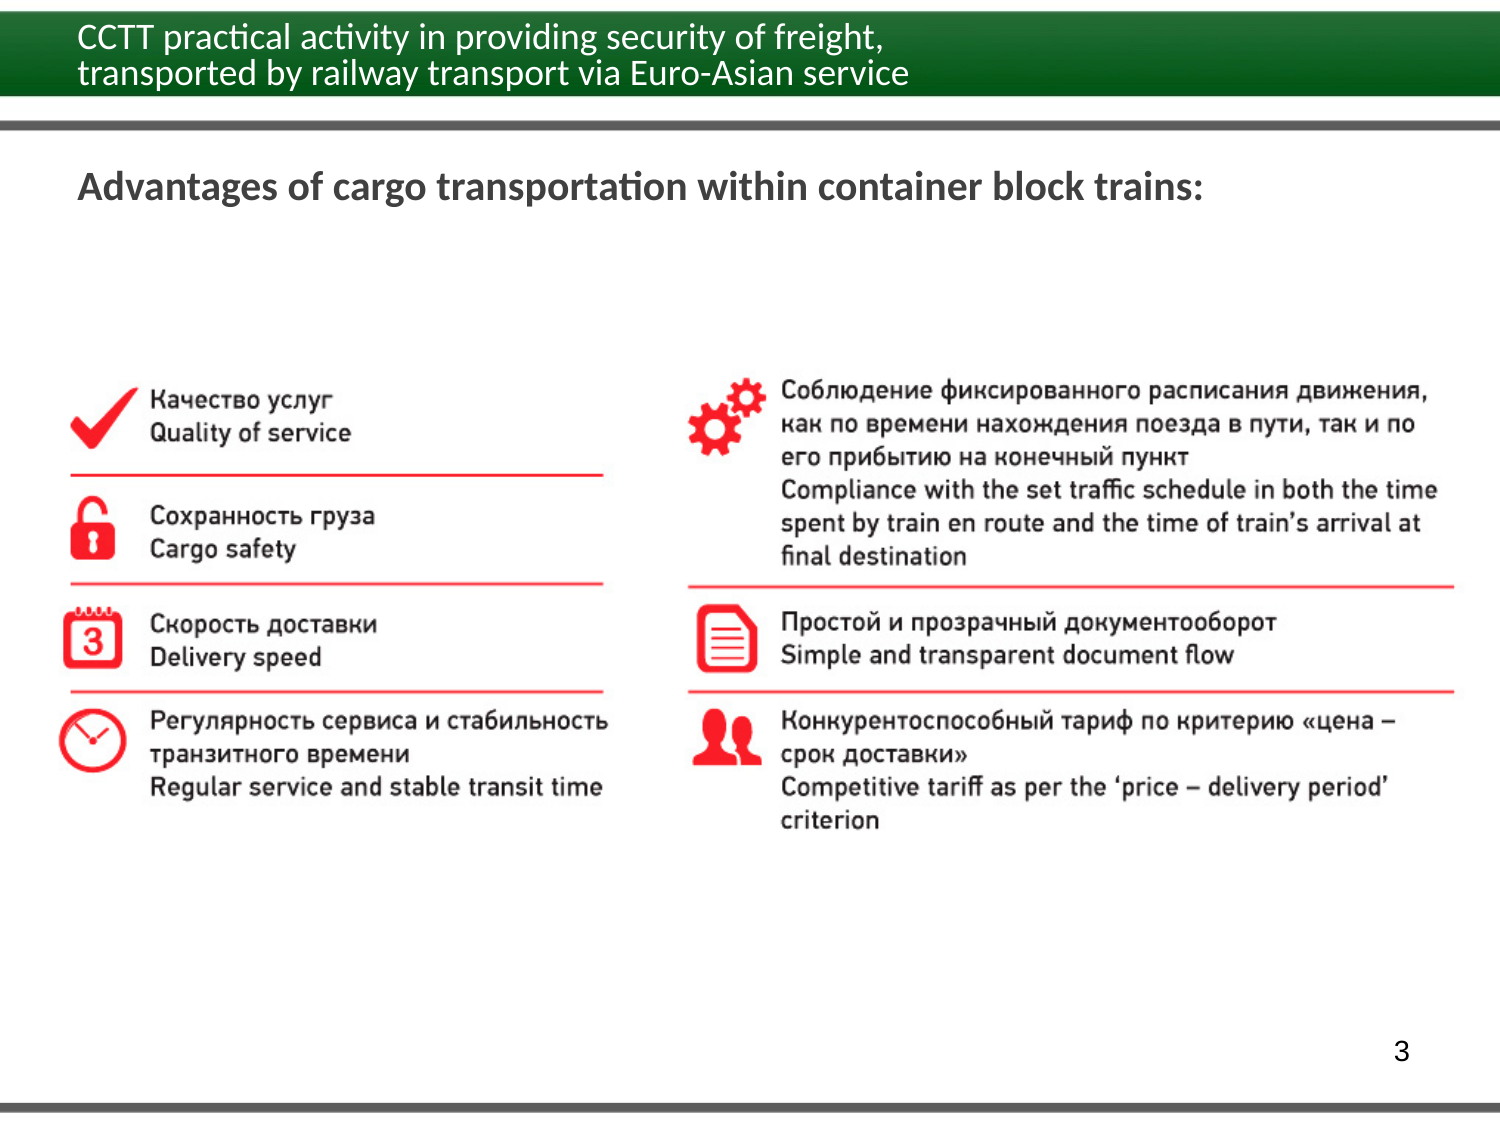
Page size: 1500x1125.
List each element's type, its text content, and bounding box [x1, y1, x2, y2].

picture [0, 0, 1500, 1125]
text_box CCTT practical activity in providing security of freight, transported by railway transport via Euro-Asian service [62, 13, 1075, 101]
text_box Advantages of cargo transportation within container block trains: [62, 161, 1358, 217]
slide_number 3 [1074, 1024, 1425, 1103]
